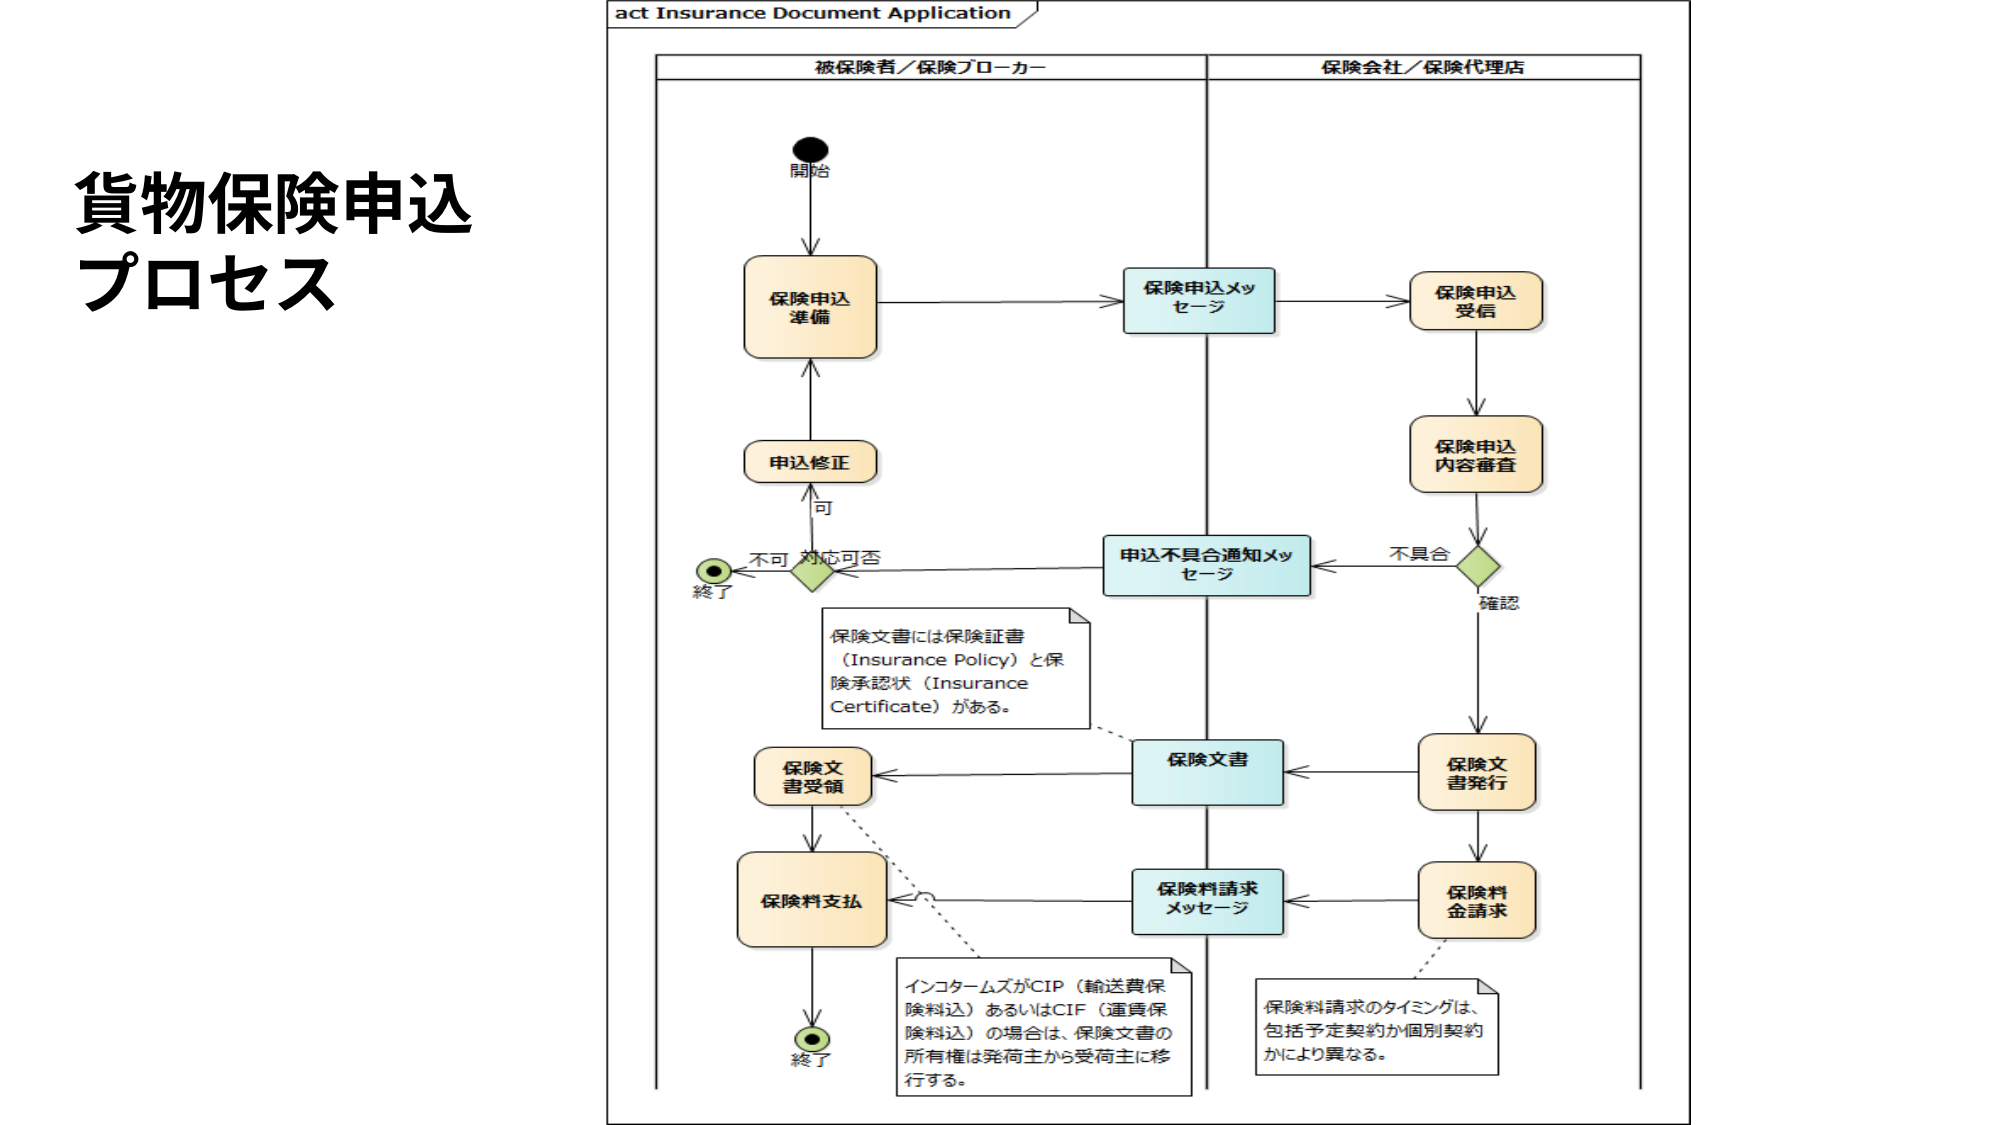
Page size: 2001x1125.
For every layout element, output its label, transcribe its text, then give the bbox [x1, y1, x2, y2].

text_box 貨物保険申込プロセス [58, 154, 548, 329]
picture [605, 0, 1691, 1125]
